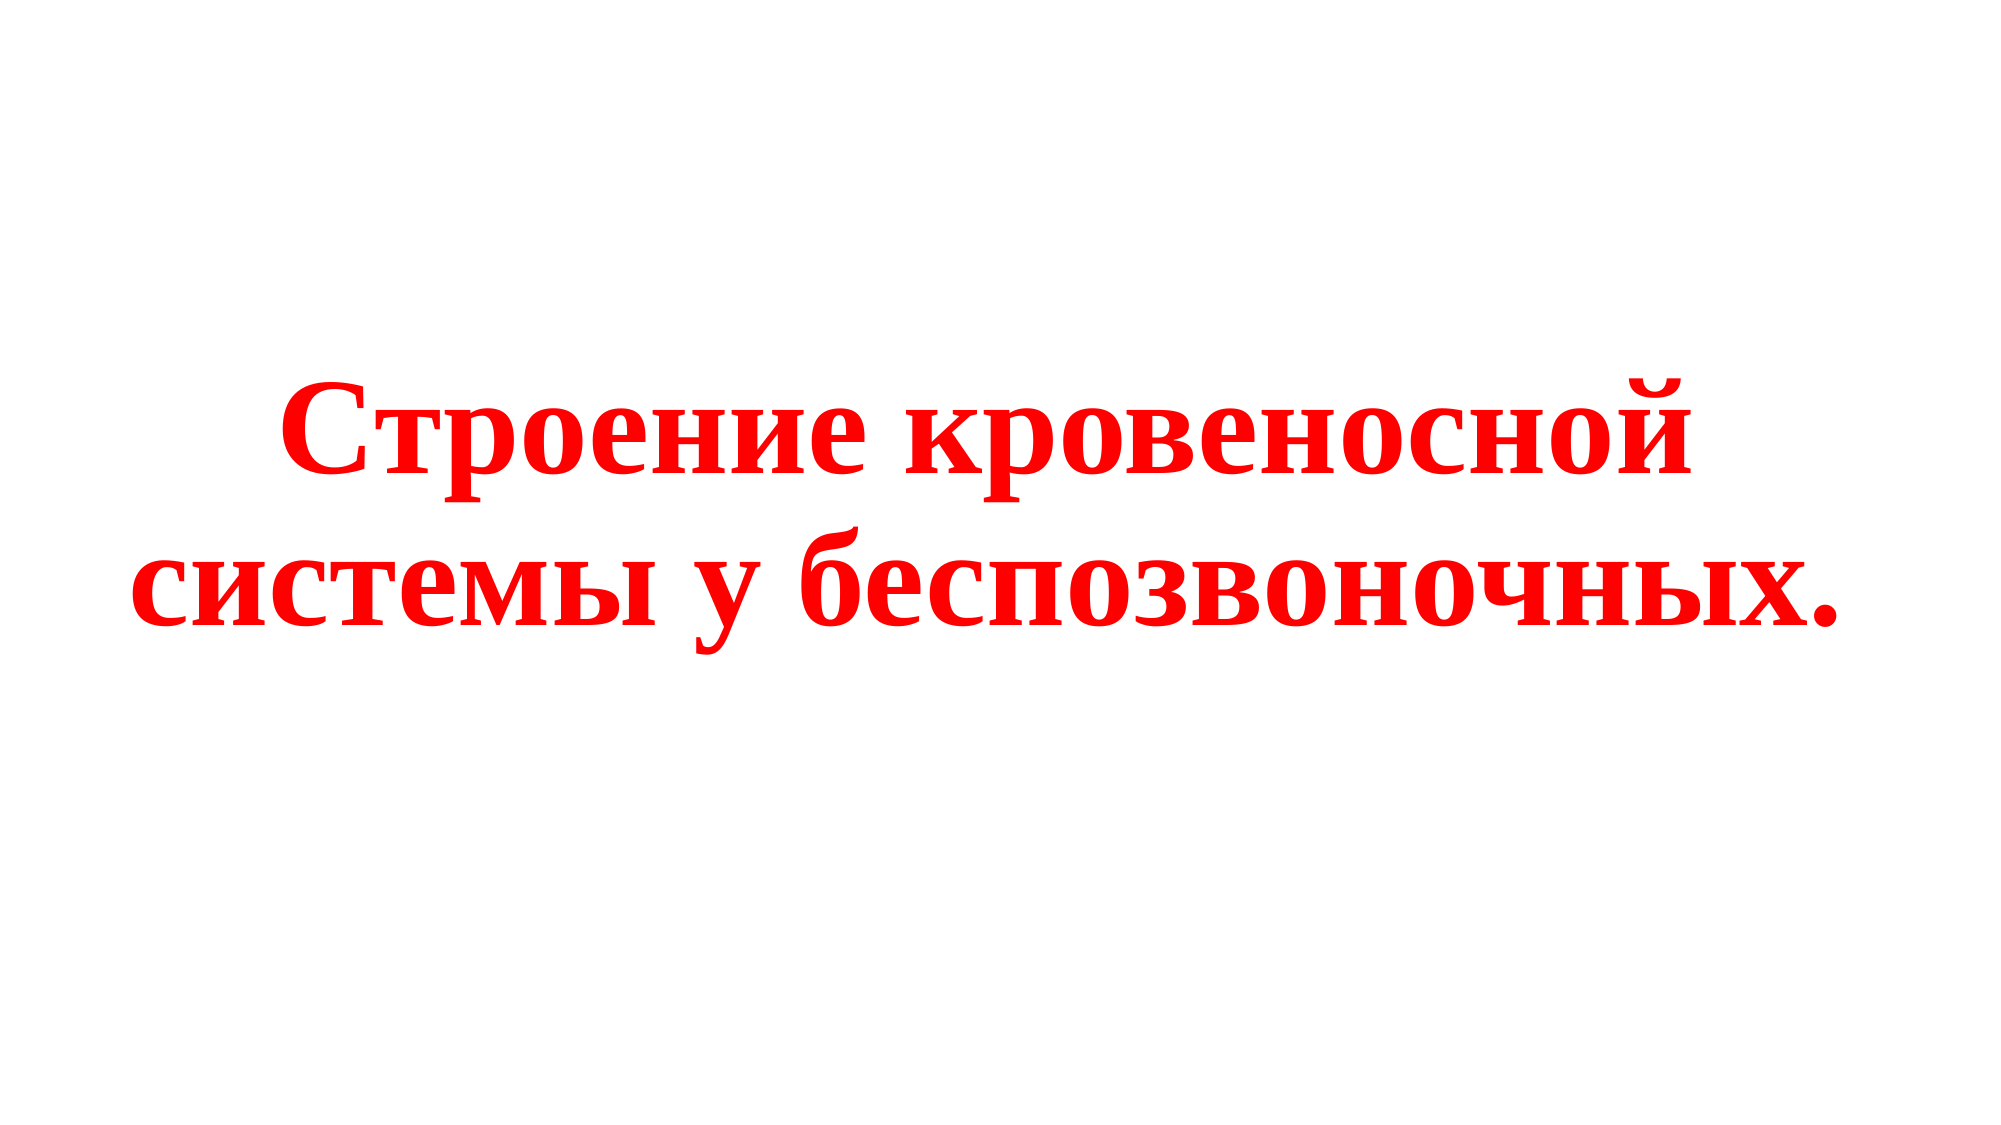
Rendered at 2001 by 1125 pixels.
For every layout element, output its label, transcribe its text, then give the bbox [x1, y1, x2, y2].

table_header Строение кровеносной системы у беспозвоночных. [61, 352, 1912, 655]
